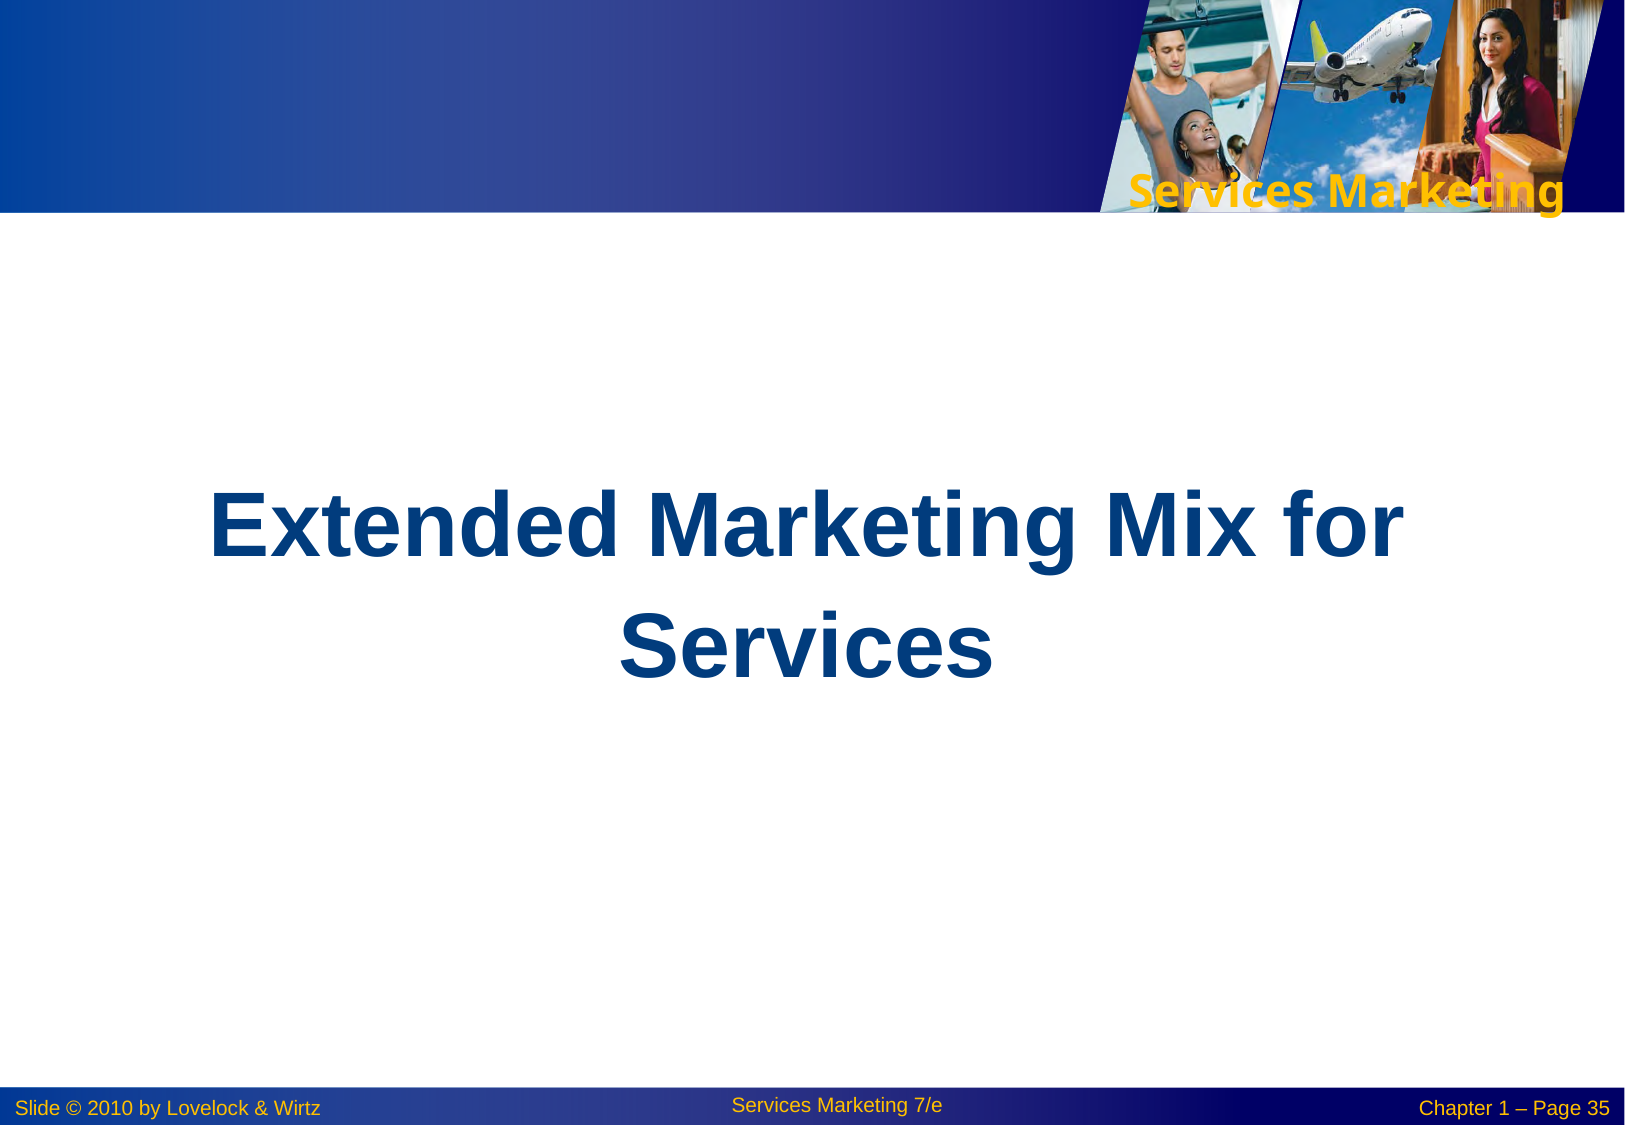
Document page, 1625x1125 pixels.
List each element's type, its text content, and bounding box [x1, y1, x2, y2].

picture [1546, 187, 1556, 202]
text_box Extended Marketing Mix for Services [115, 410, 1500, 740]
picture [1100, 0, 1604, 213]
picture [1162, 186, 1172, 192]
